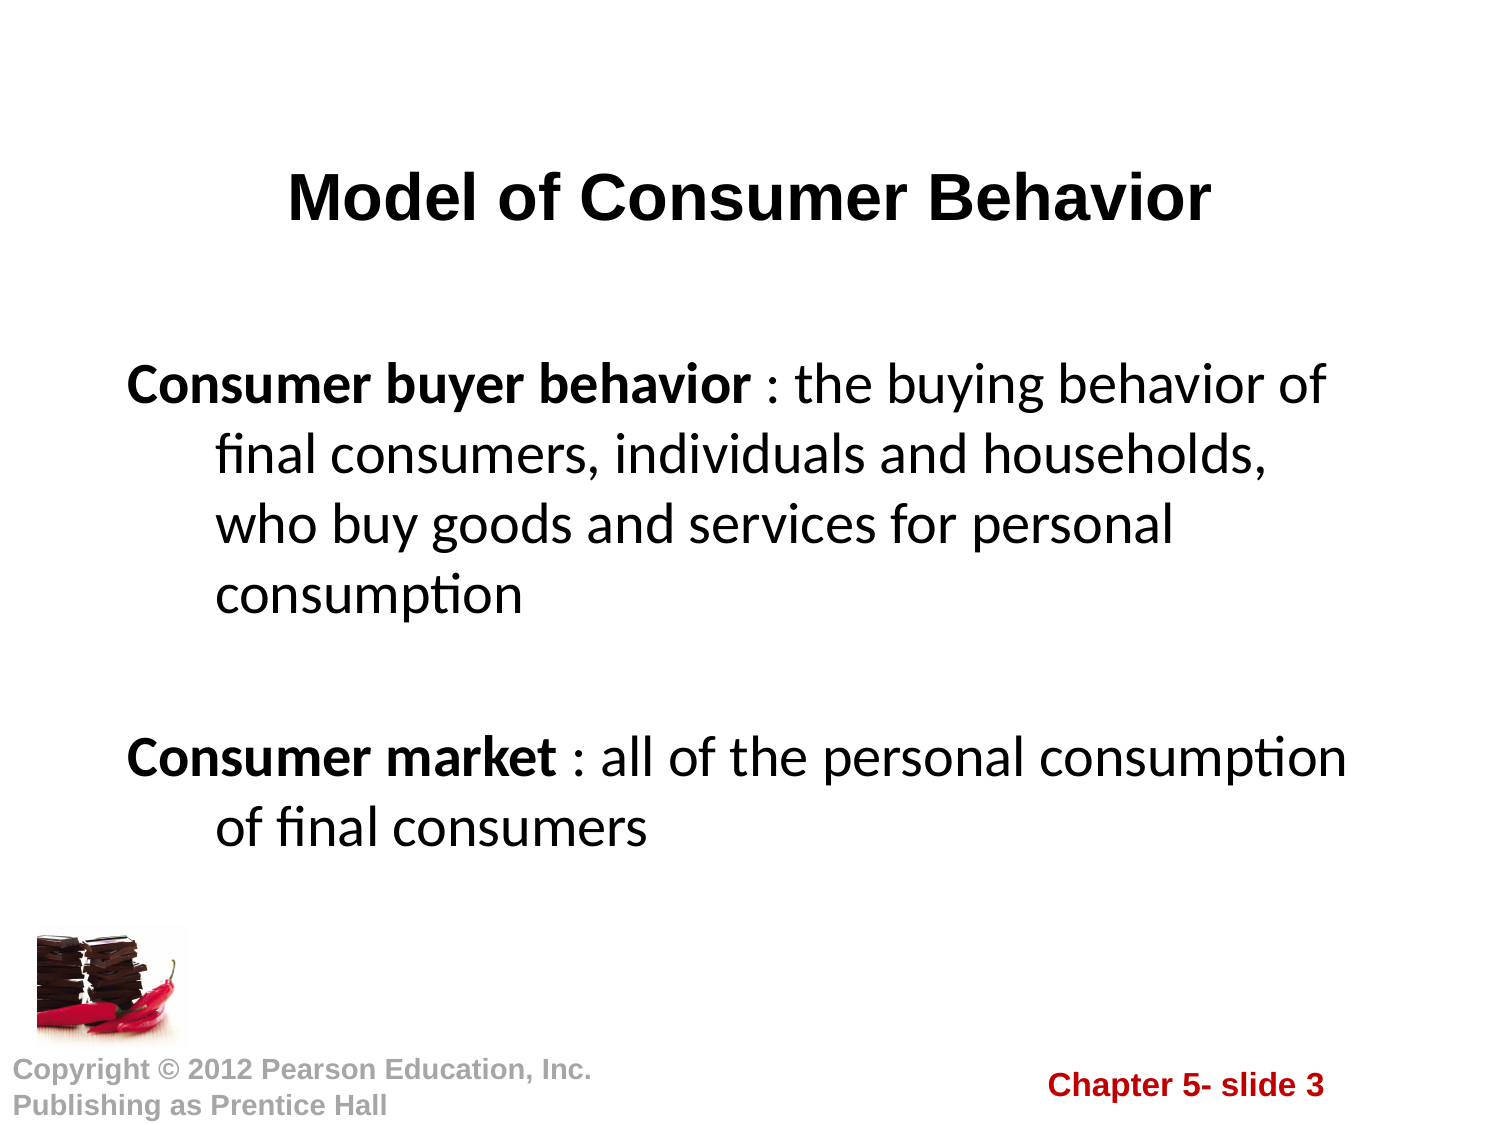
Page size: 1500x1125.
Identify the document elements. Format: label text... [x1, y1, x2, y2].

picture [37, 924, 188, 1050]
title Model of Consumer Behavior [112, 99, 1388, 288]
list Consumer buyer behavior : the buying behavior of final consumers, individuals and households, who buy goods and services for personal consumption Consumer market : all of the personal consumption of final consumers [112, 337, 1388, 1013]
